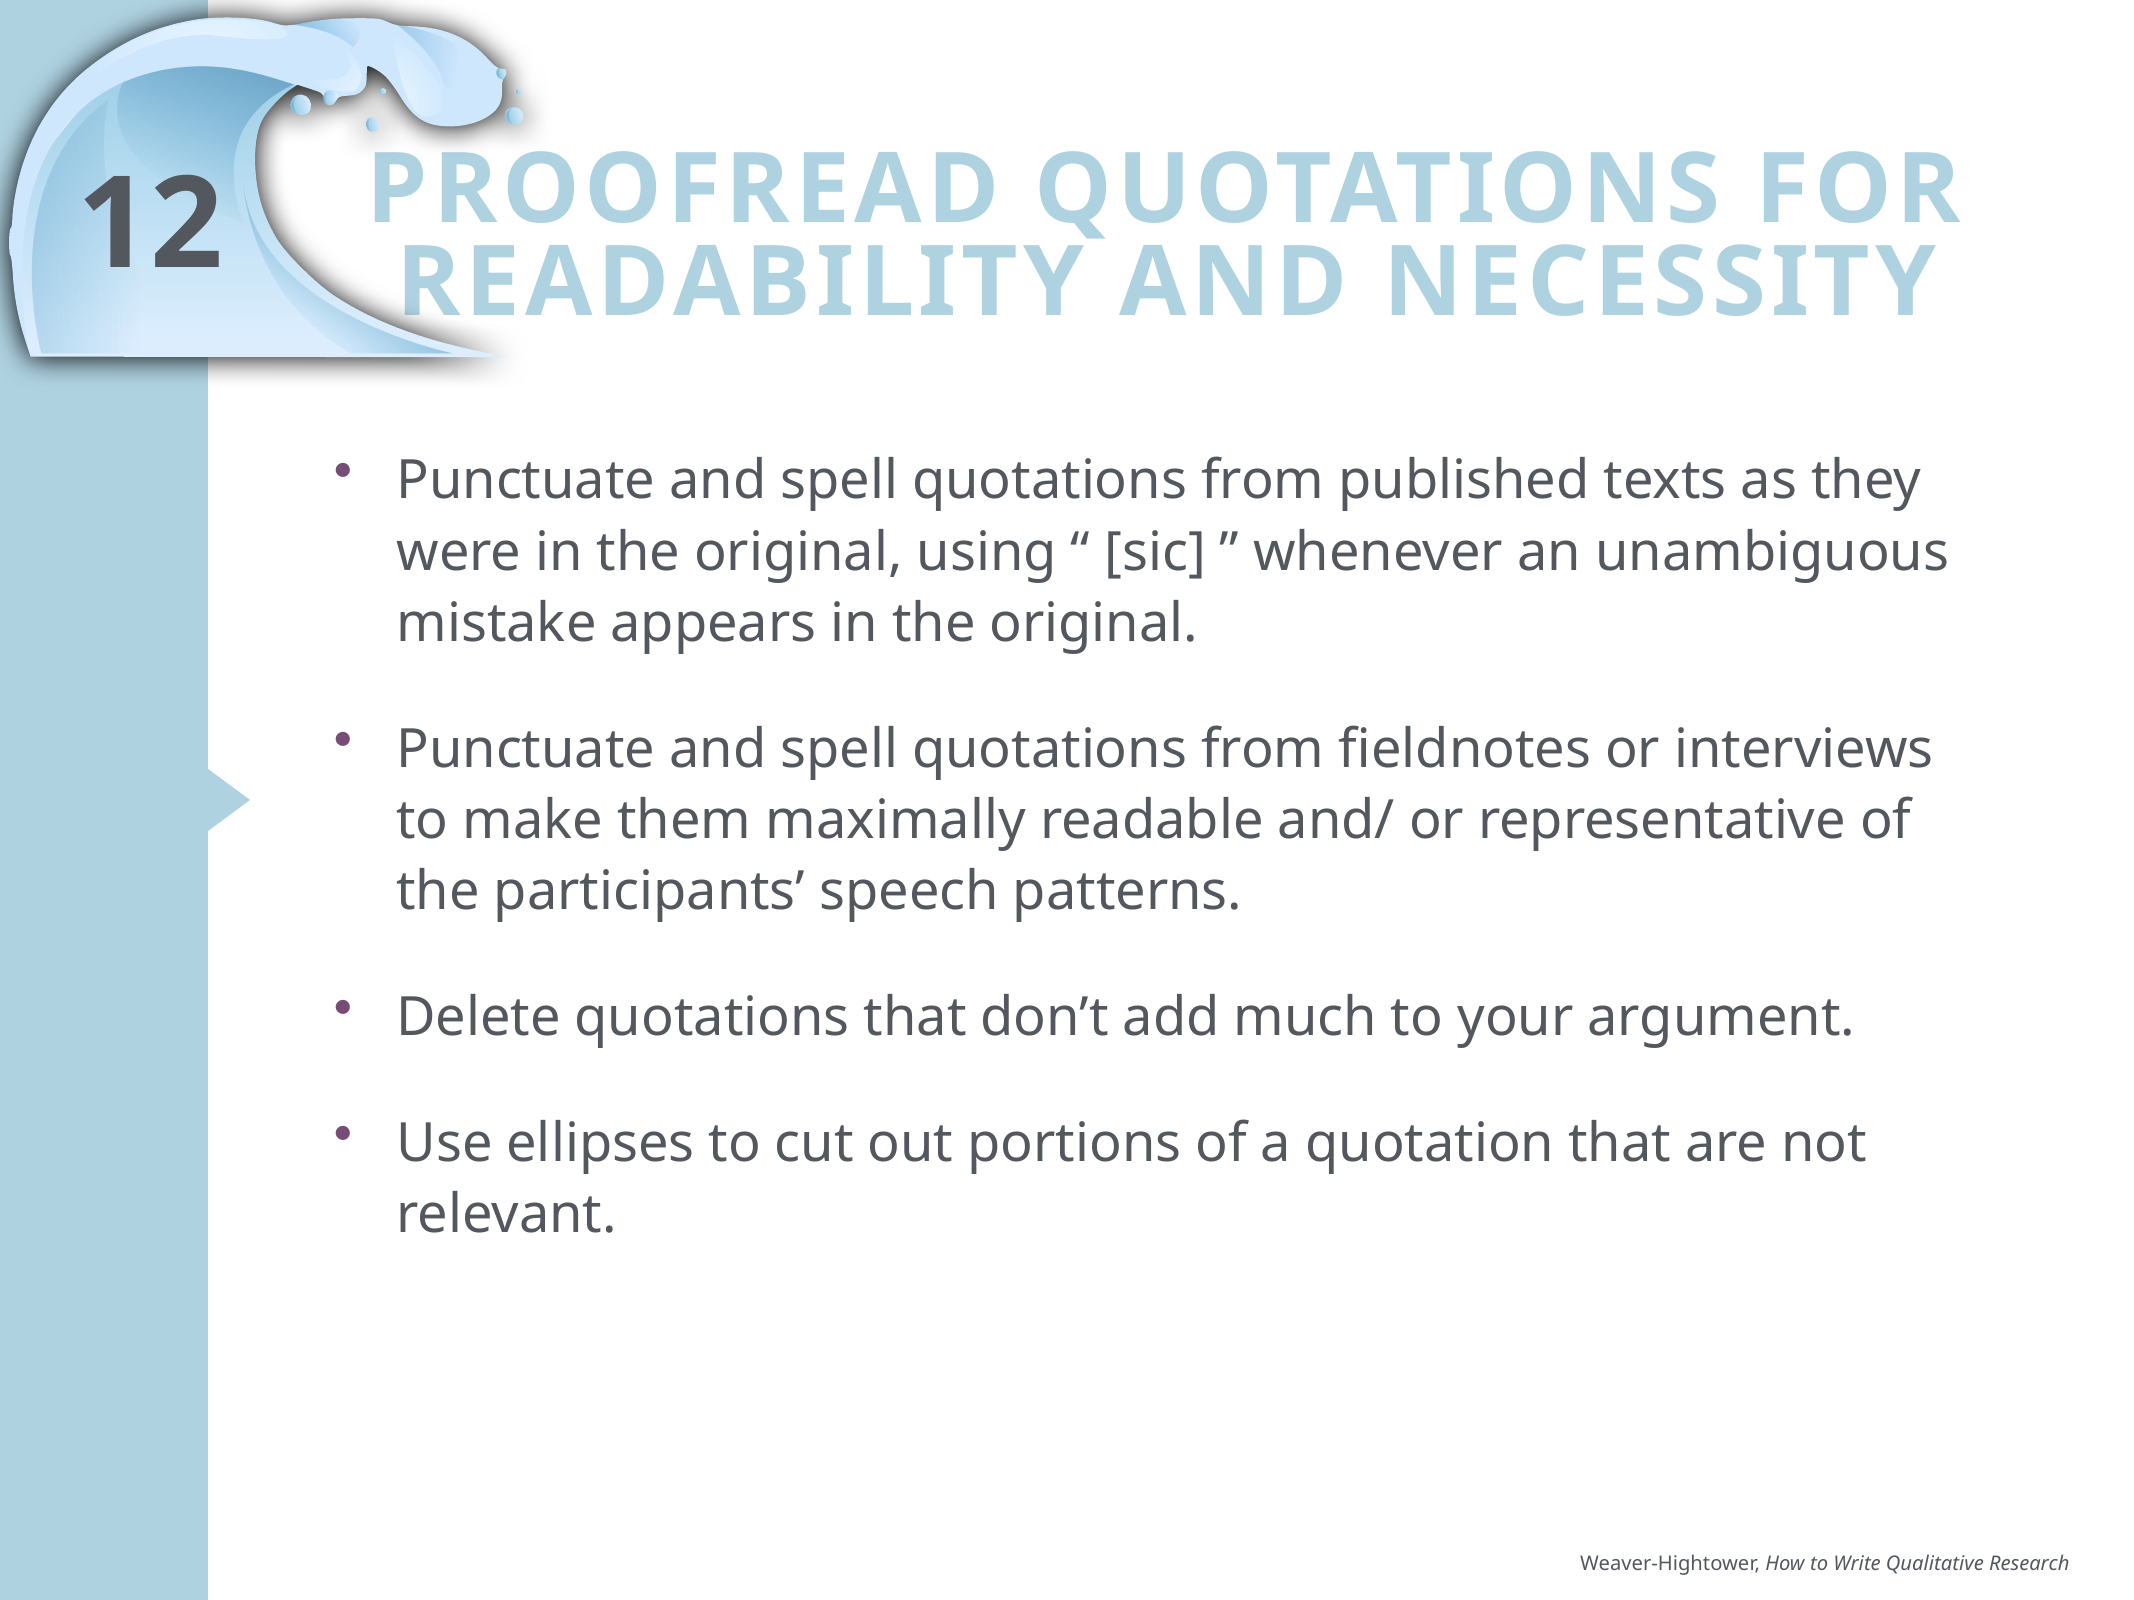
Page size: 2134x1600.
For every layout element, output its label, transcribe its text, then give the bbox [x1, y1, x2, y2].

picture [8, 17, 524, 358]
title Proofread quotations for readability and necessity [498, 103, 2002, 378]
list Punctuate and spell quotations from published texts as they were in the original, using “ [sic] ” whenever an unambiguous mistake appears in the original. Punctuate and spell quotations from fieldnotes or interviews to make them maximally readable and/ or representative of the participants’ speech patterns. Delete quotations that don’t add much to your argument. Use ellipses to cut out portions of a quotation that are not relevant. [333, 437, 2002, 1386]
